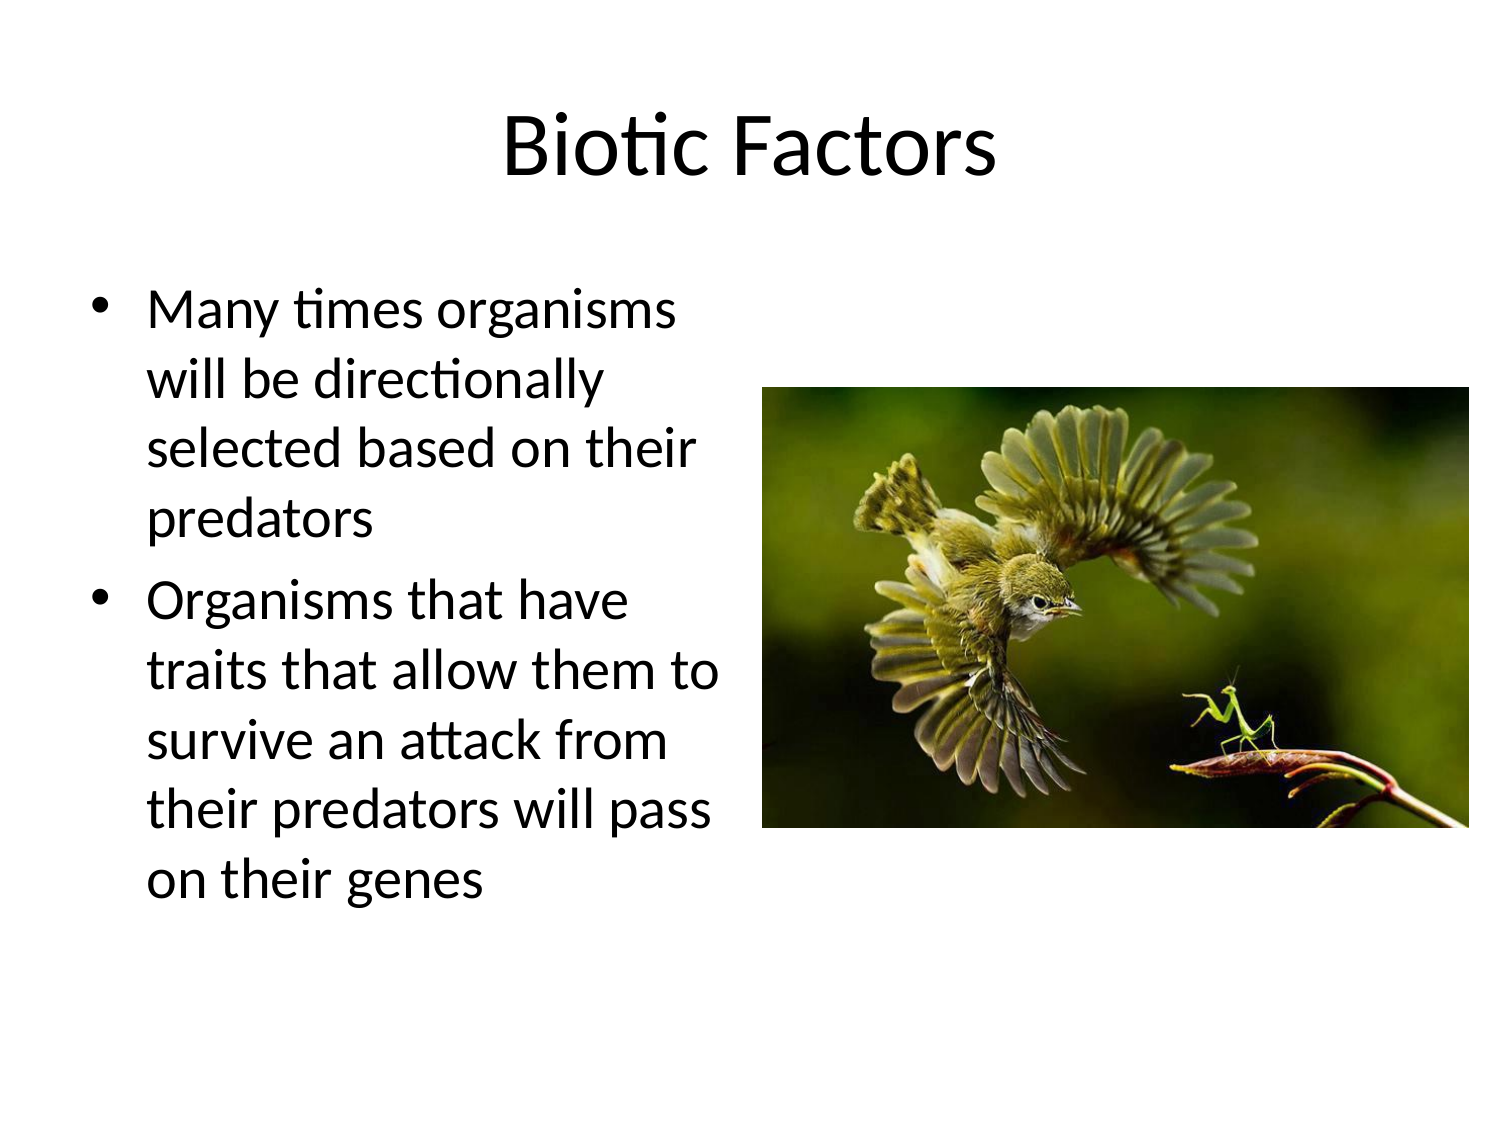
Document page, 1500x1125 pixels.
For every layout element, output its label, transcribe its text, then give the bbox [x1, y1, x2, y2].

title Biotic Factors [75, 45, 1425, 233]
list Many times organisms will be directionally selected based on their predators Organisms that have traits that allow them to survive an attack from their predators will pass on their genes [75, 262, 738, 1005]
picture [762, 387, 1469, 828]
